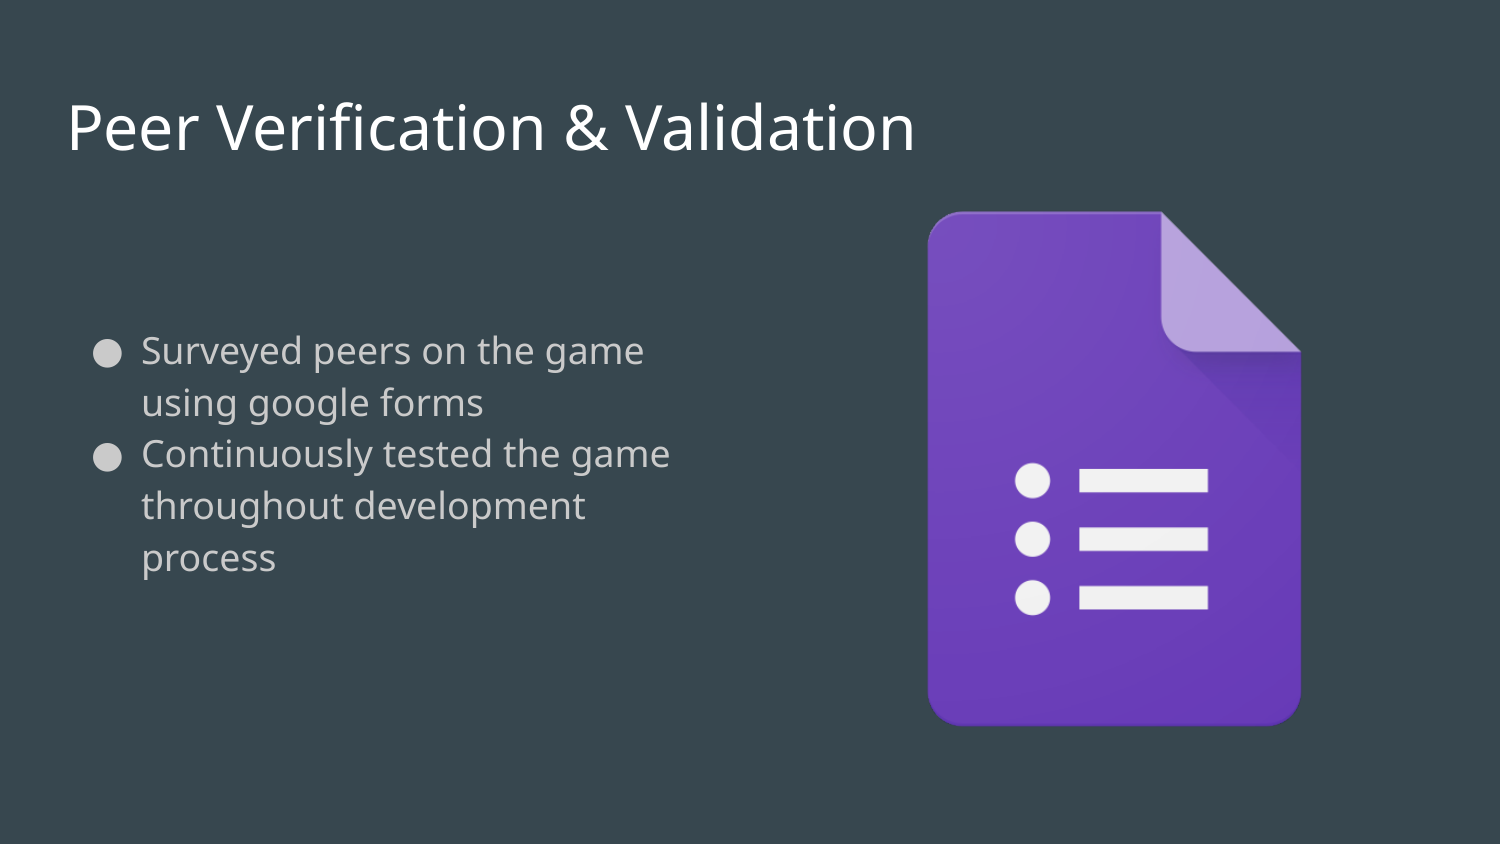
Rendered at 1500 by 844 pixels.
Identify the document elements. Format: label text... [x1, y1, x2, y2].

list Surveyed peers on the game using google forms Continuously tested the game throughout development process [51, 305, 744, 559]
title Peer Verification & Validation [51, 72, 1449, 167]
picture [834, 188, 1396, 750]
